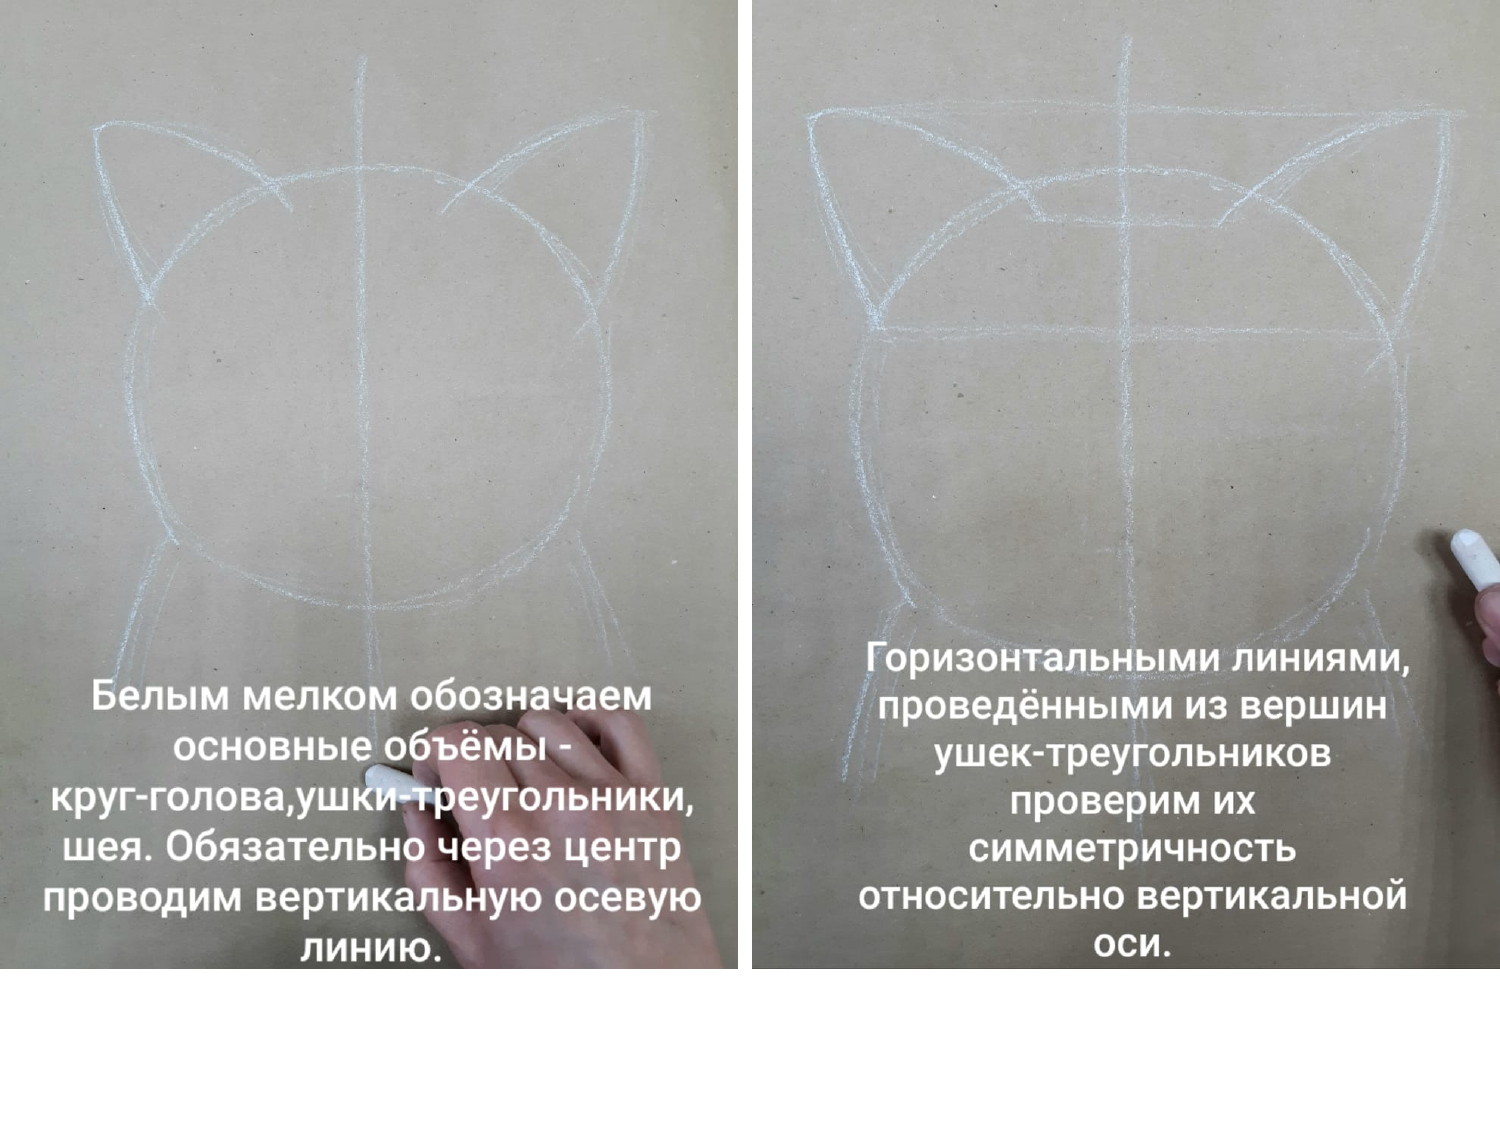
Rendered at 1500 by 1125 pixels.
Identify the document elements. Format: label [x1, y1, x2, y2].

picture [752, 0, 1500, 969]
picture [0, 0, 738, 969]
